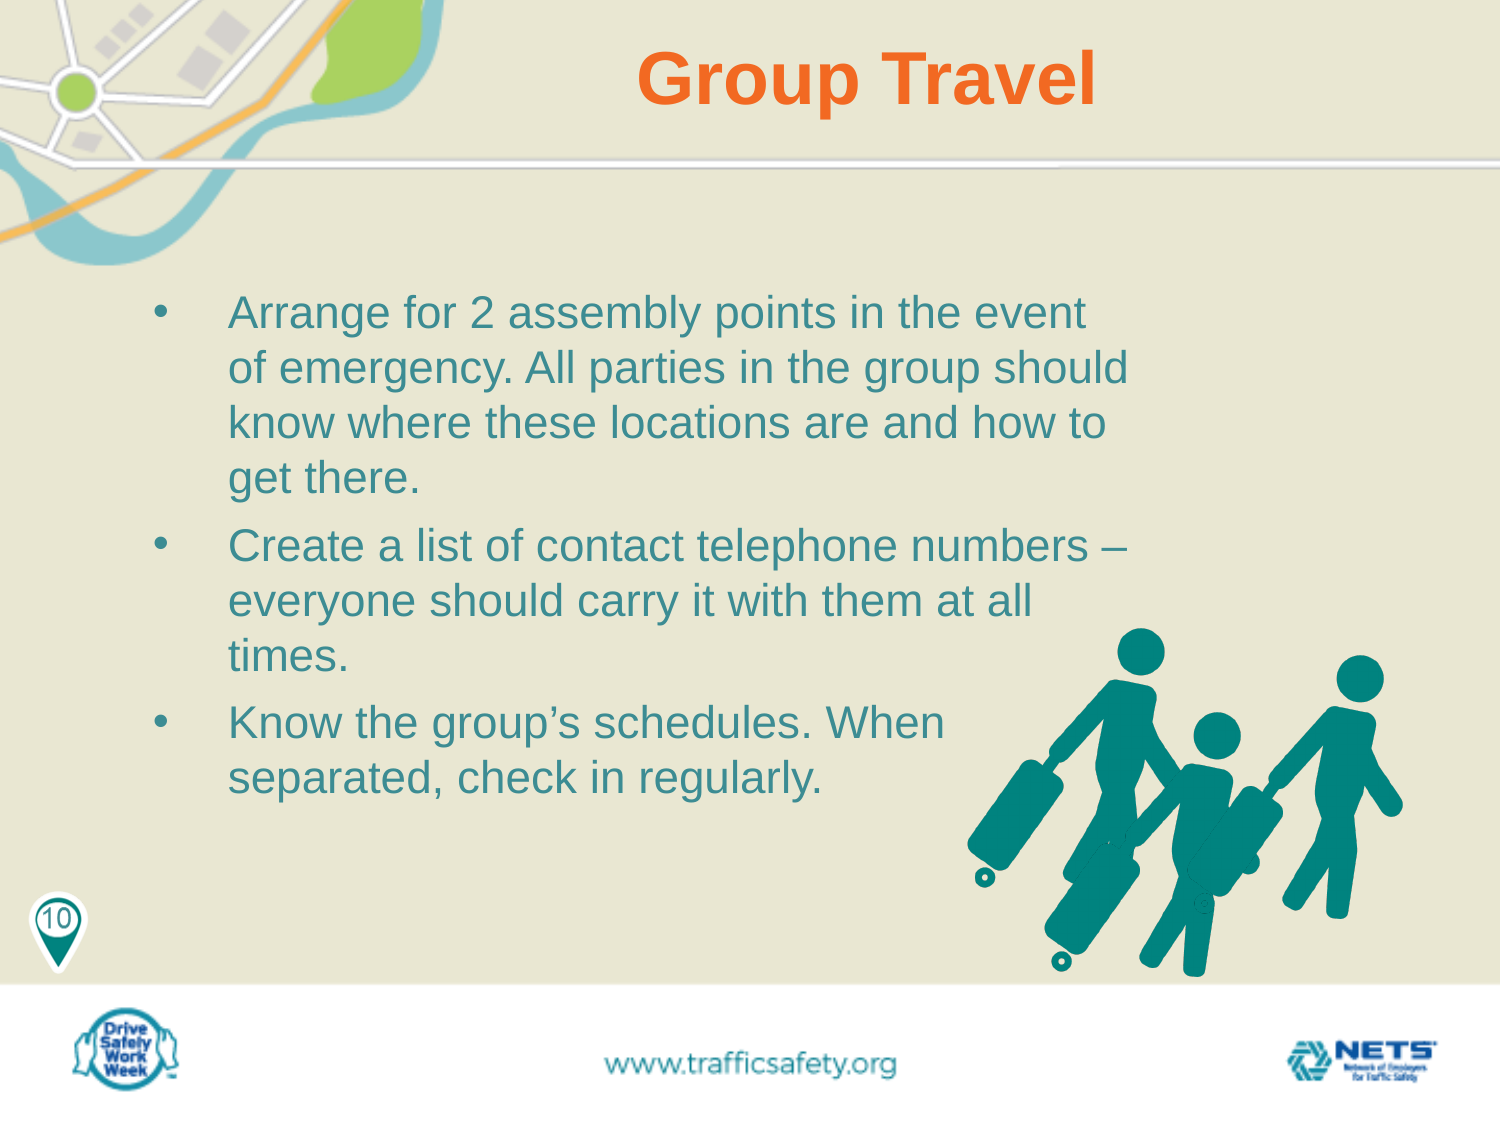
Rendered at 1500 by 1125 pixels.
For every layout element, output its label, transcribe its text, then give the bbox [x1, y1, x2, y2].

title Group Travel [0, 0, 1107, 151]
picture [0, 0, 1500, 1125]
list Arrange for 2 assembly points in the event of emergency. All parties in the group should know where these locations are and how to get there. Create a list of contact telephone numbers – everyone should carry it with them at all times. Know the group’s schedules. When separated, check in regularly. [144, 275, 1144, 933]
